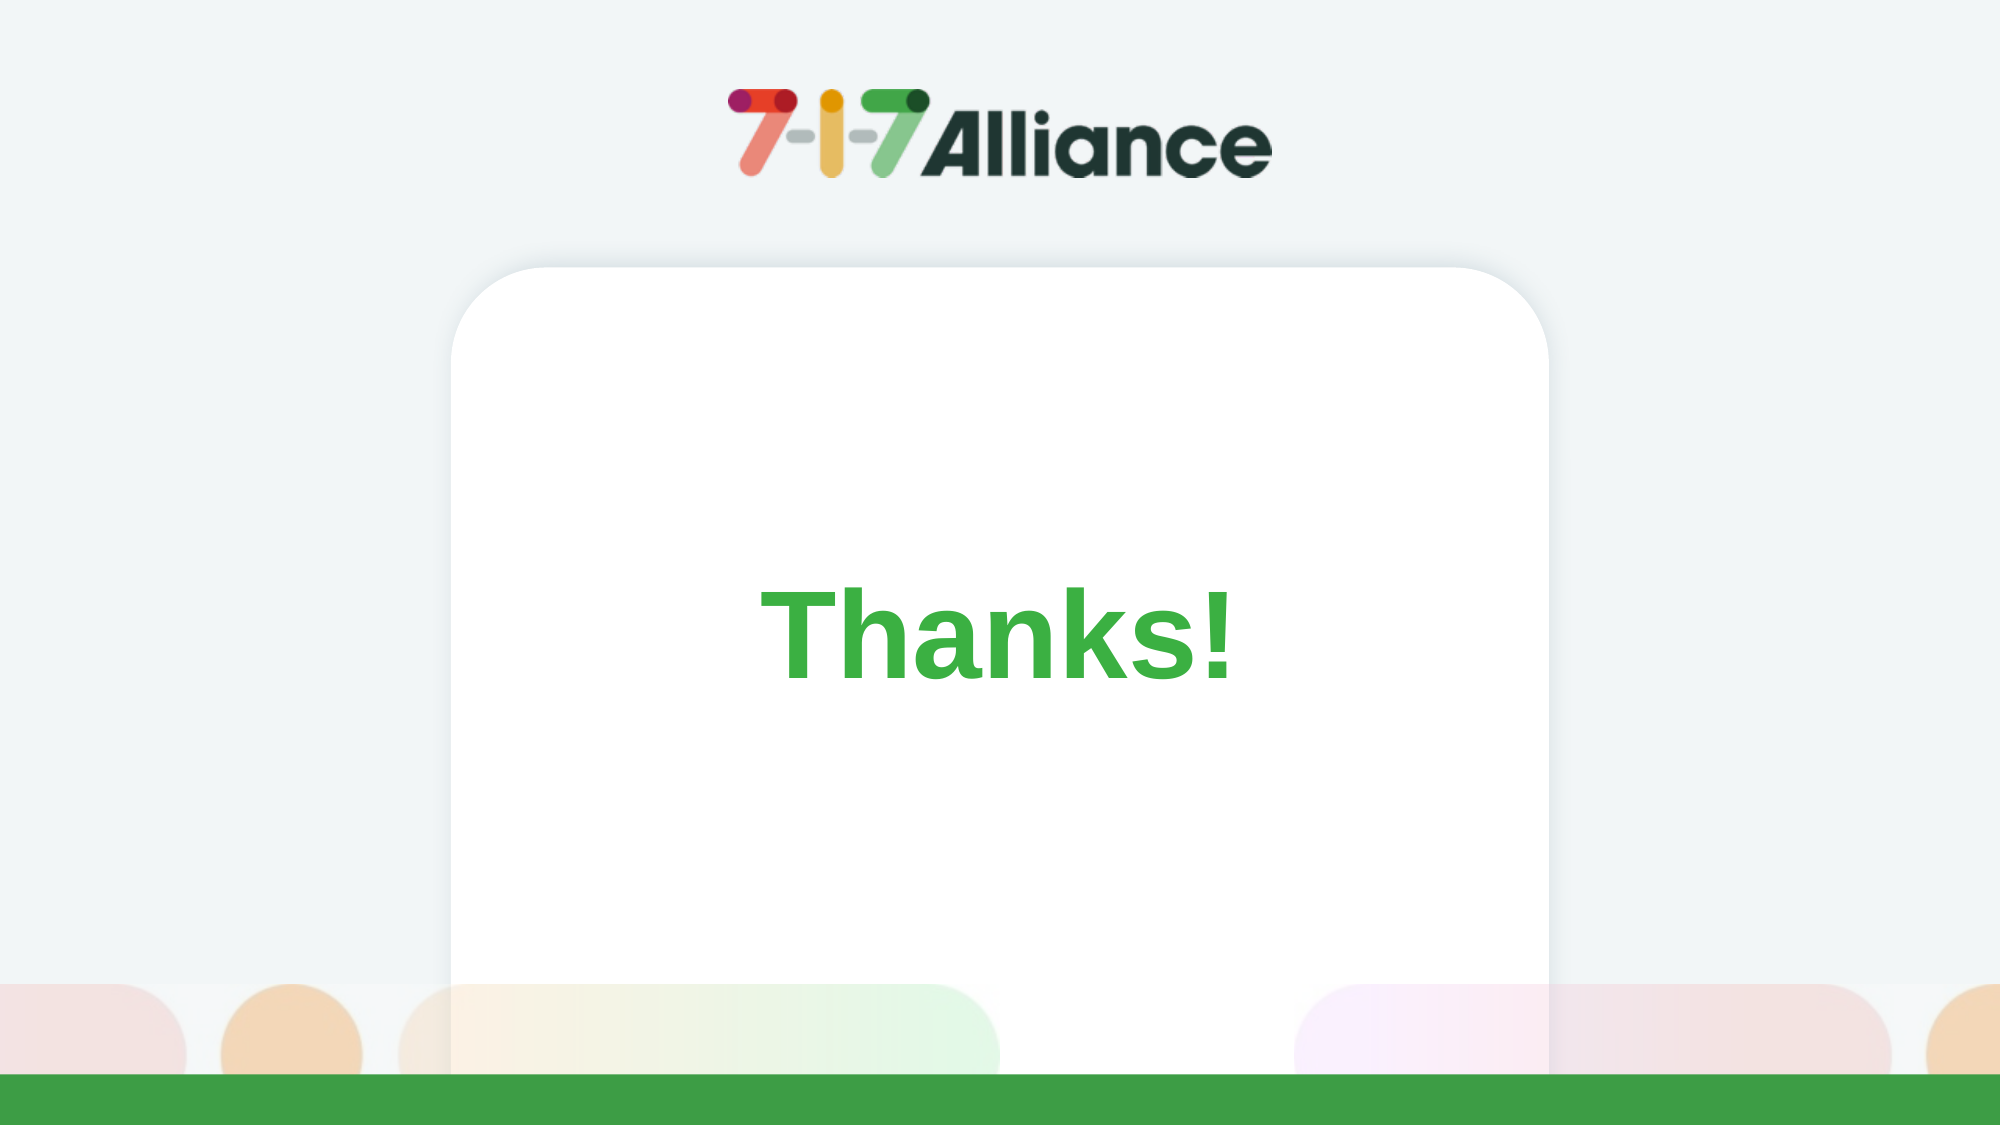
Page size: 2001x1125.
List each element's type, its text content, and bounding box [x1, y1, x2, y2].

picture [728, 89, 1272, 178]
title Thanks! [560, 359, 1440, 712]
